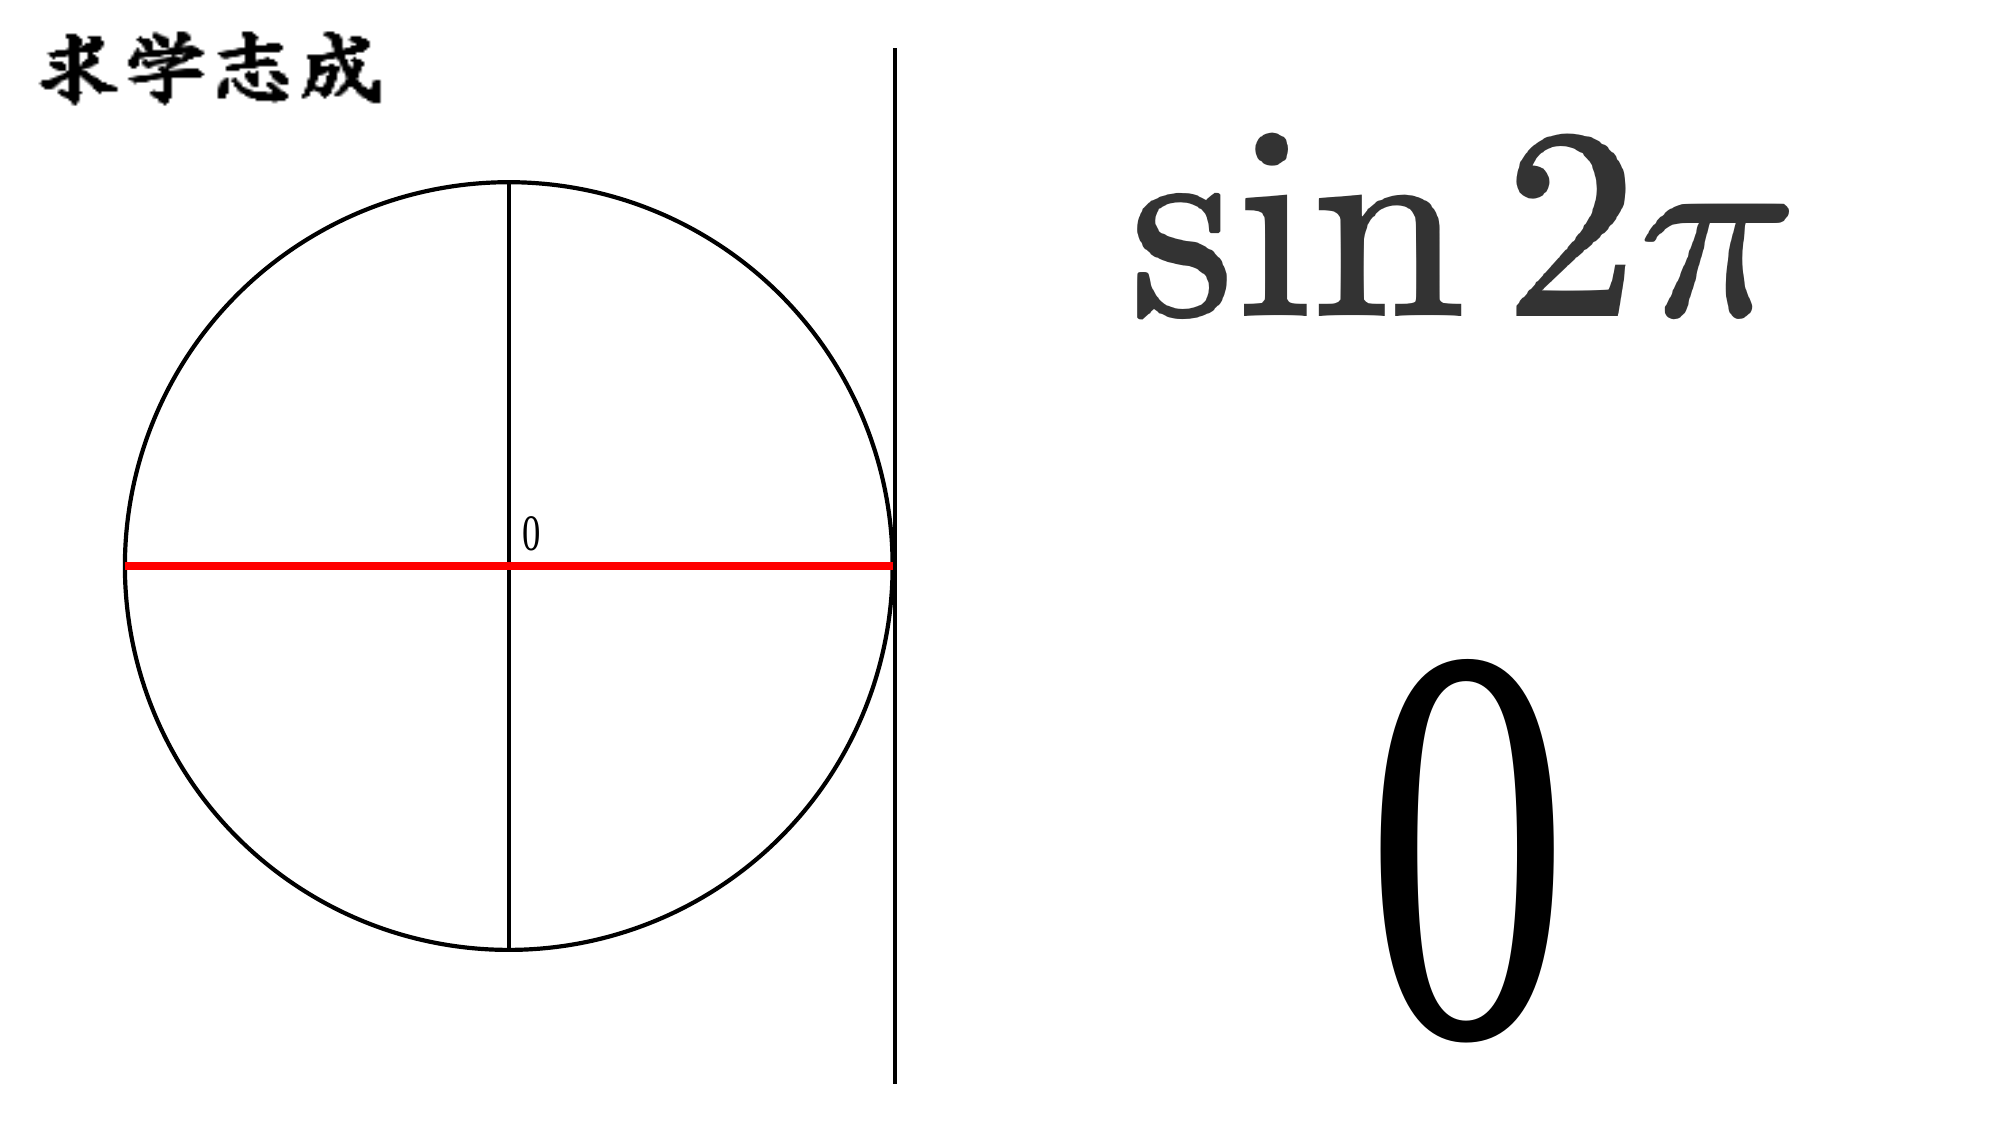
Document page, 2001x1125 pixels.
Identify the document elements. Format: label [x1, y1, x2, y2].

text_box [123, 181, 893, 951]
picture [1102, 96, 1825, 354]
text_box [521, 505, 559, 557]
picture [18, 0, 403, 166]
text_box [1365, 530, 1775, 1100]
